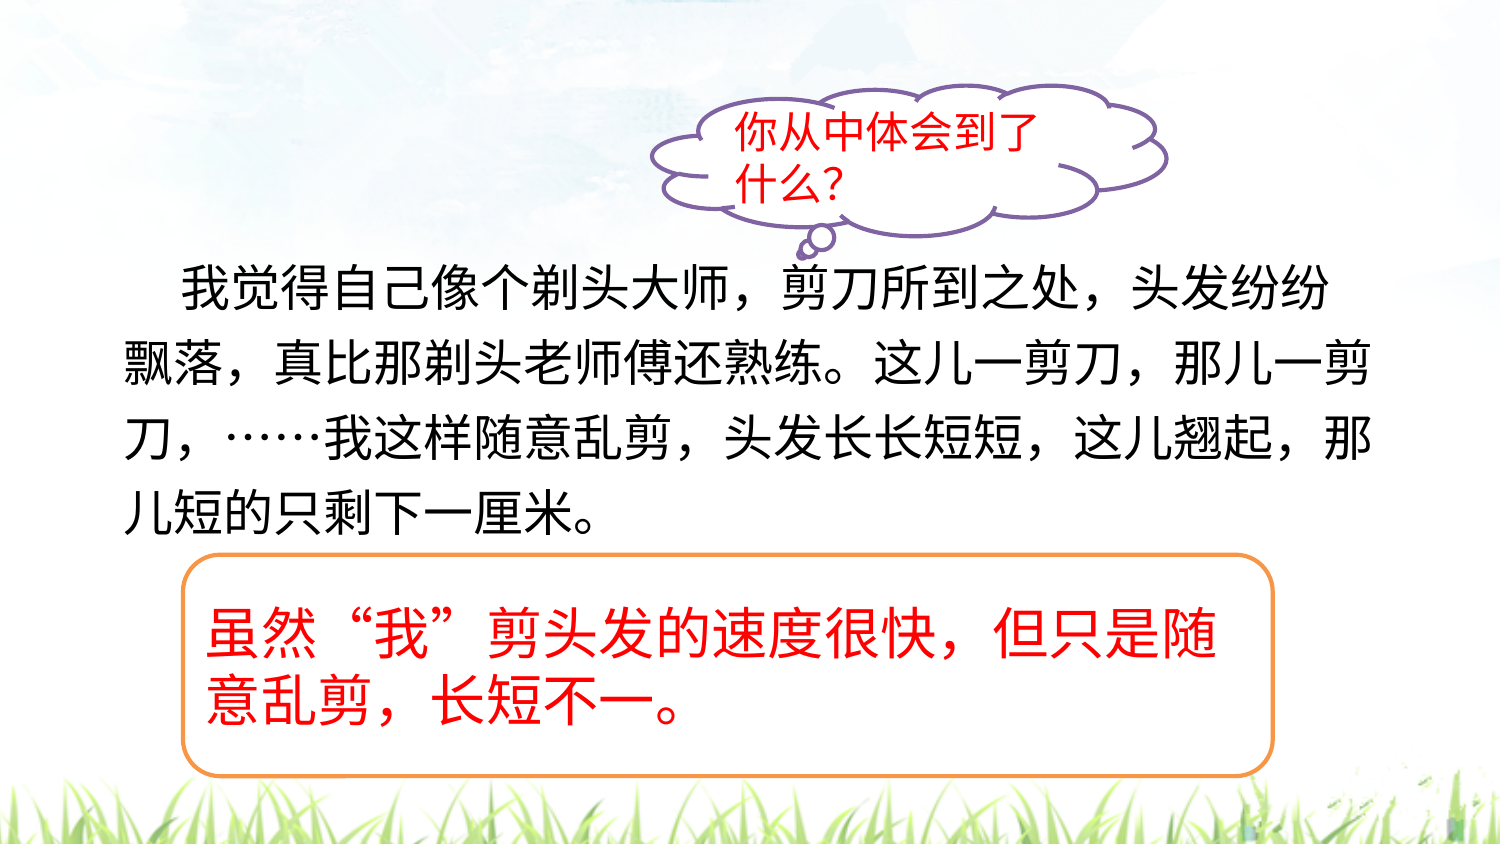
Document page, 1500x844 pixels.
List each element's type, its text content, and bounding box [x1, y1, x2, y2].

text_box 虽然“我”剪头发的速度很快，但只是随意乱剪，长短不一。 [180, 552, 1275, 779]
text_box 你从中体会到了什么？ [649, 83, 1169, 261]
picture [0, 0, 1500, 844]
text_box 我觉得自己像个剃头大师，剪刀所到之处，头发纷纷飘落，真比那剃头老师傅还熟练。这儿一剪刀，那儿一剪刀，……我这样随意乱剪，头发长长短短，这儿翘起，那儿短的只剩下一厘米。 [112, 235, 1388, 547]
